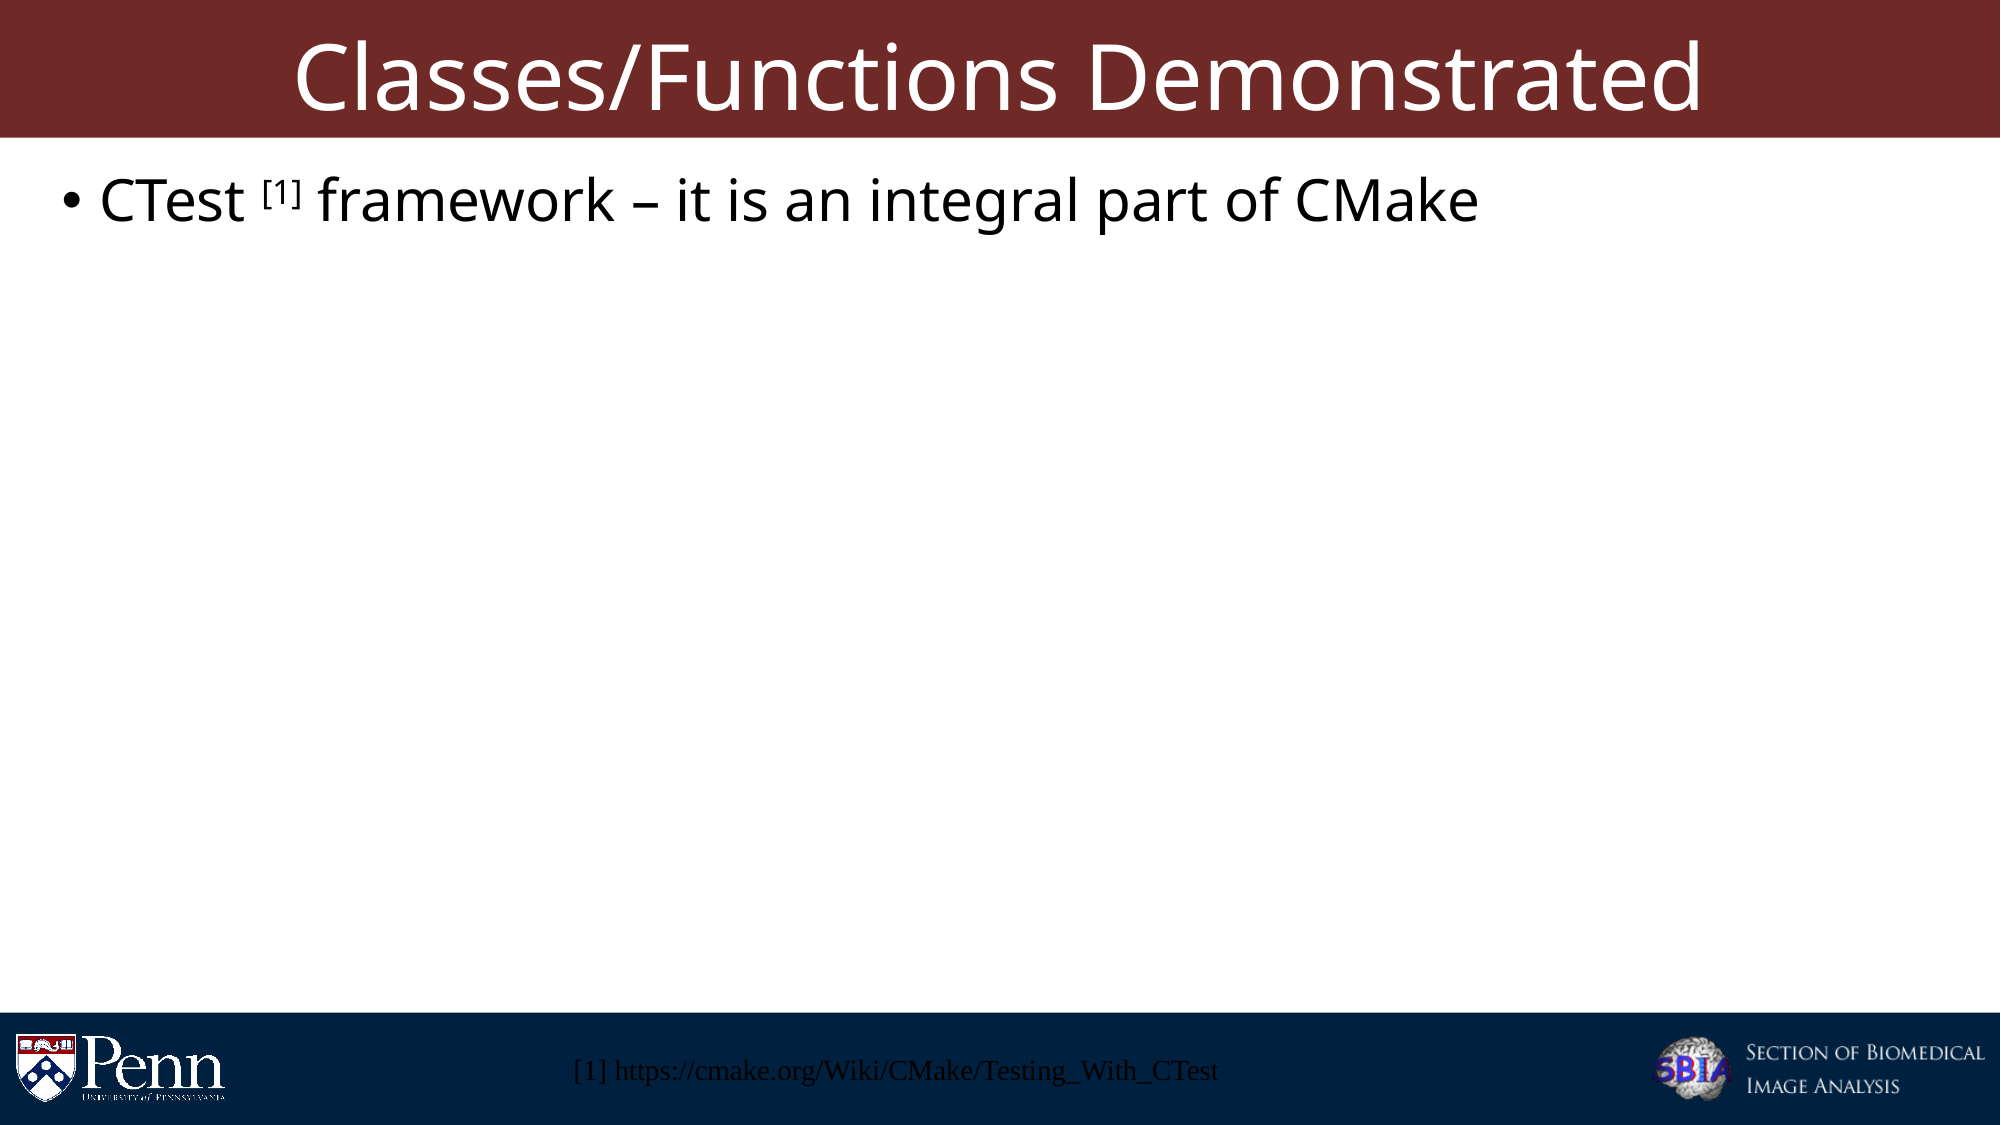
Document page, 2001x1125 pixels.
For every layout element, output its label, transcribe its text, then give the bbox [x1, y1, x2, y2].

list CTest [1] framework – it is an integral part of CMake [46, 164, 1954, 988]
picture [16, 1034, 225, 1103]
picture [1652, 1035, 1985, 1102]
title Classes/Functions Demonstrated [46, 0, 1954, 138]
footer [1] https://cmake.org/Wiki/CMake/Testing_With_CTest [241, 1038, 1551, 1099]
